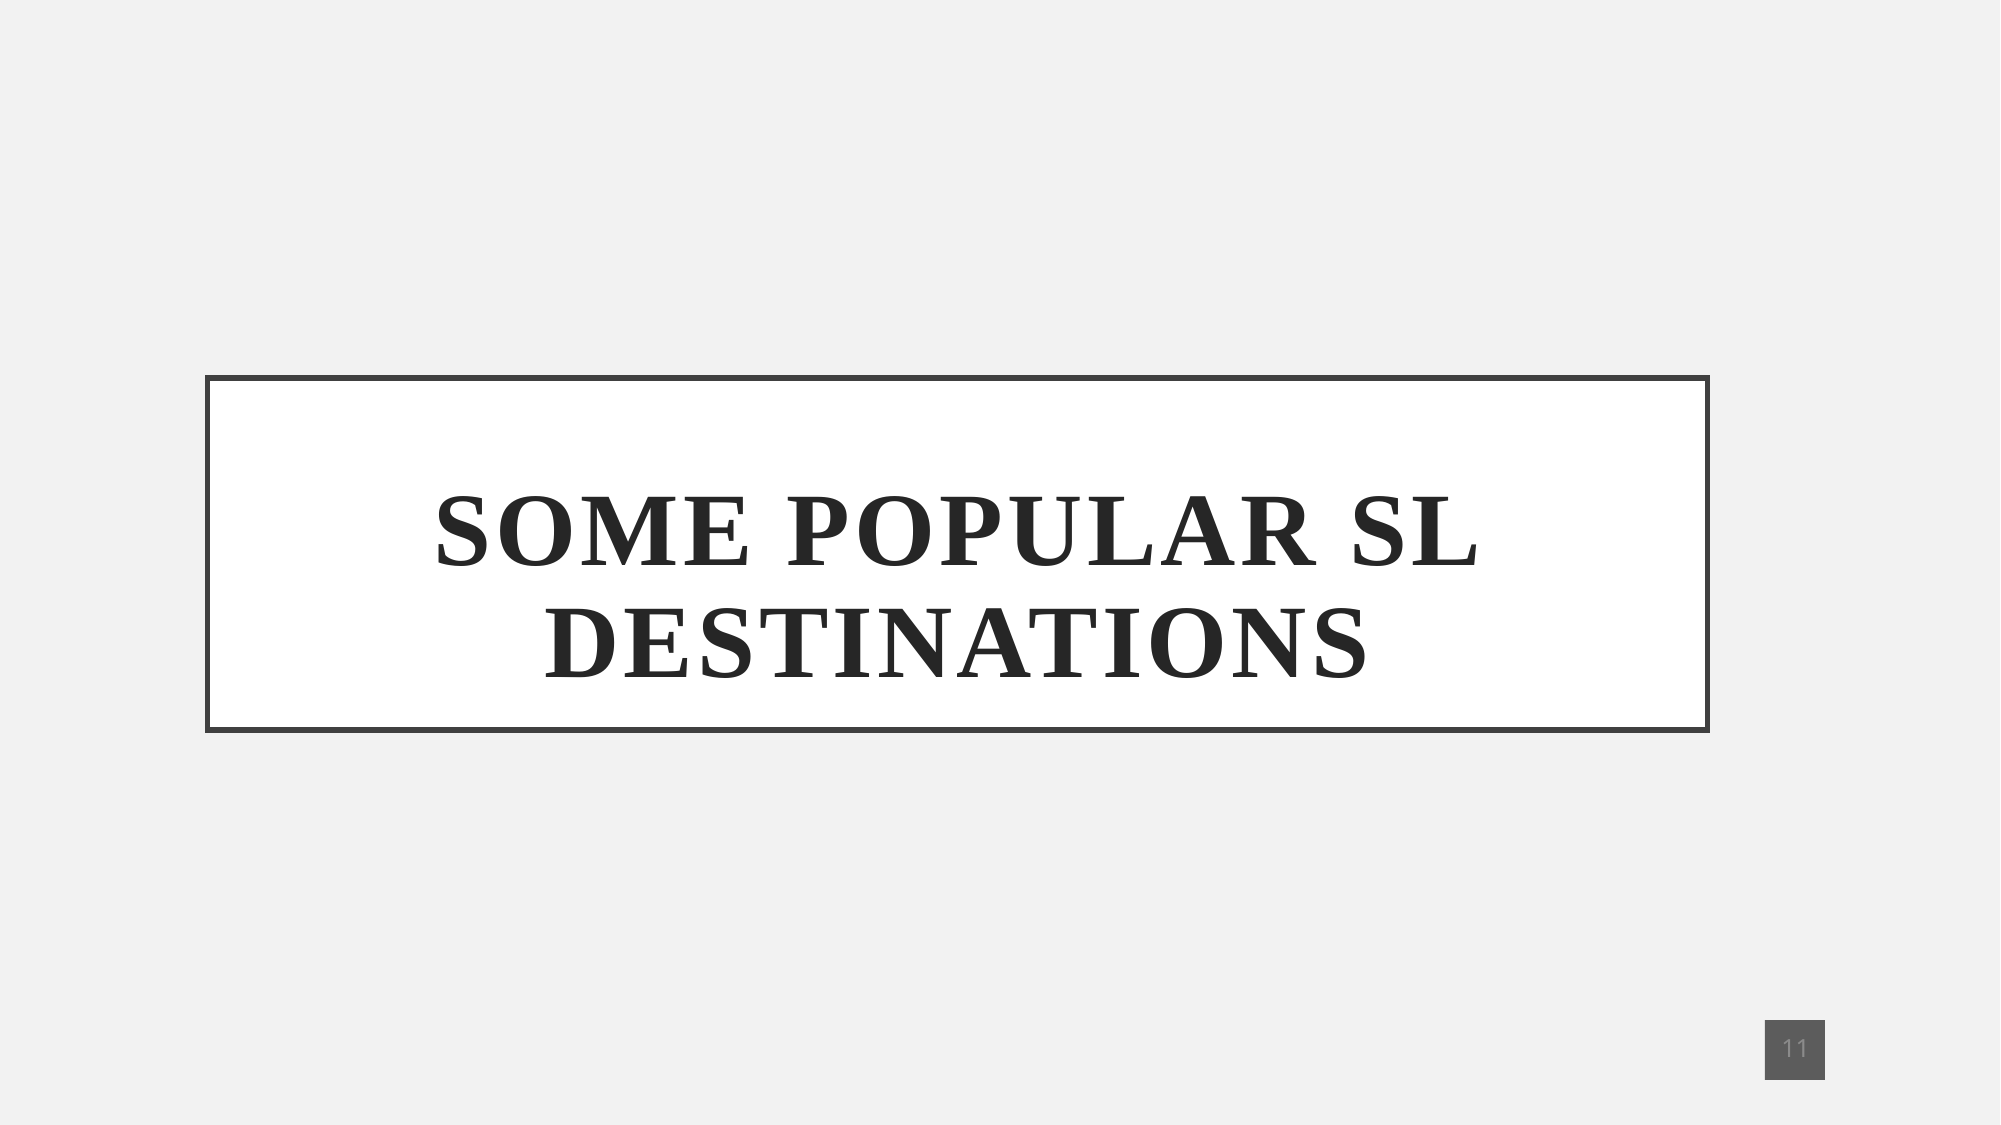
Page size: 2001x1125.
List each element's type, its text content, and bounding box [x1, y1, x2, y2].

title Some popular SL destinations [205, 375, 1710, 733]
slide_number 11 [1764, 1020, 1825, 1080]
